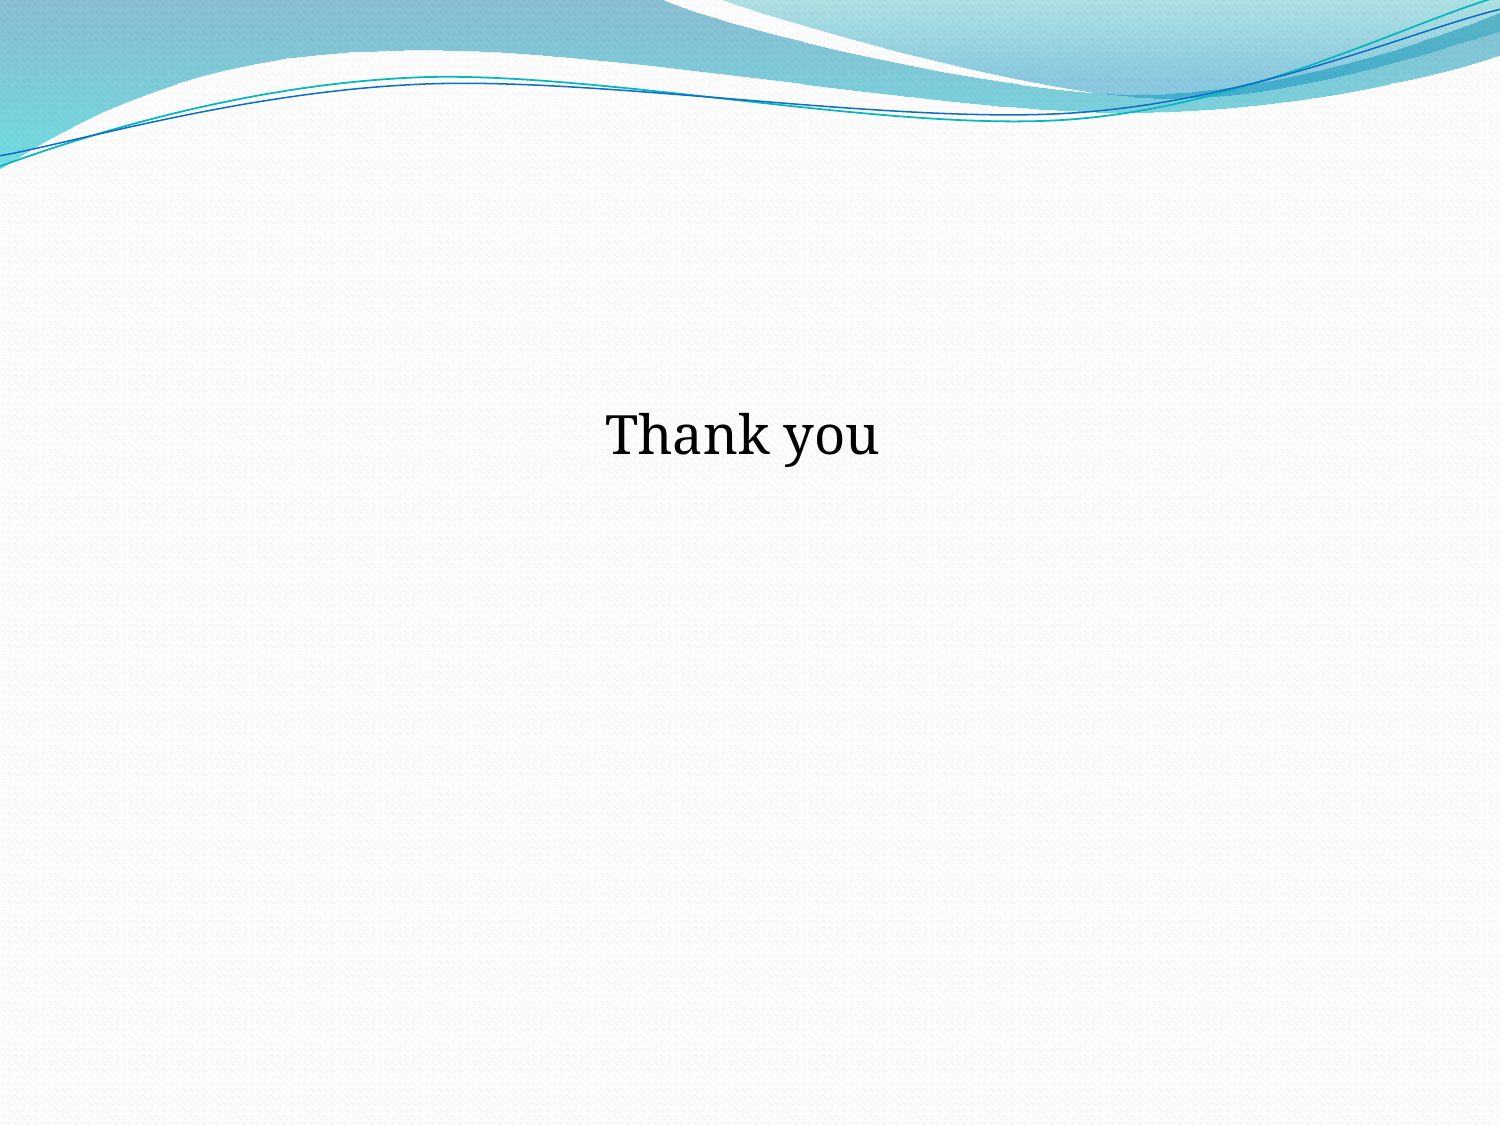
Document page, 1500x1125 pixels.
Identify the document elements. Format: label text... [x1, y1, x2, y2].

list Thank you [75, 317, 1425, 1038]
